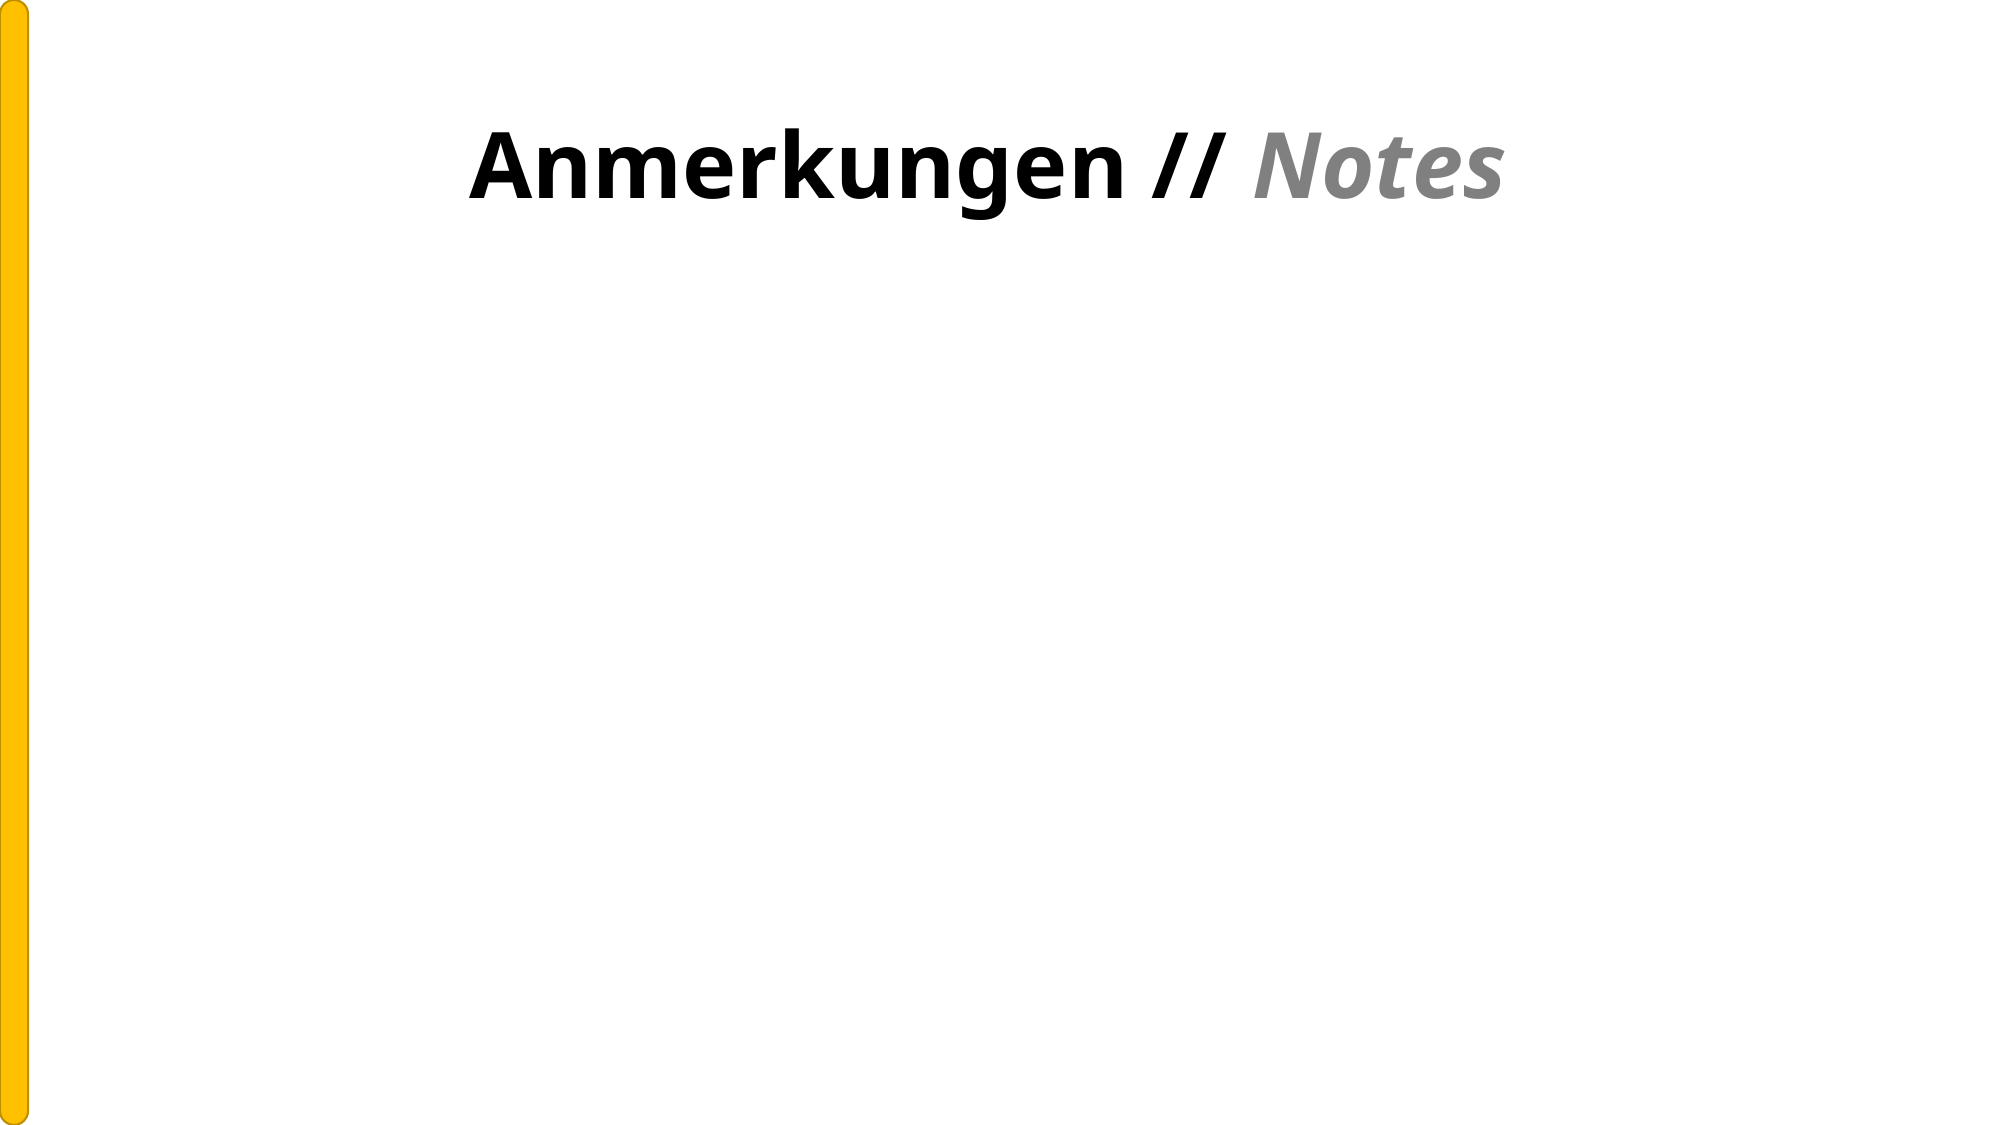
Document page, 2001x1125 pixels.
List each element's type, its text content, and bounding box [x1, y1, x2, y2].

text_box [0, 0, 30, 1125]
title Anmerkungen // Notes [137, 59, 1863, 278]
